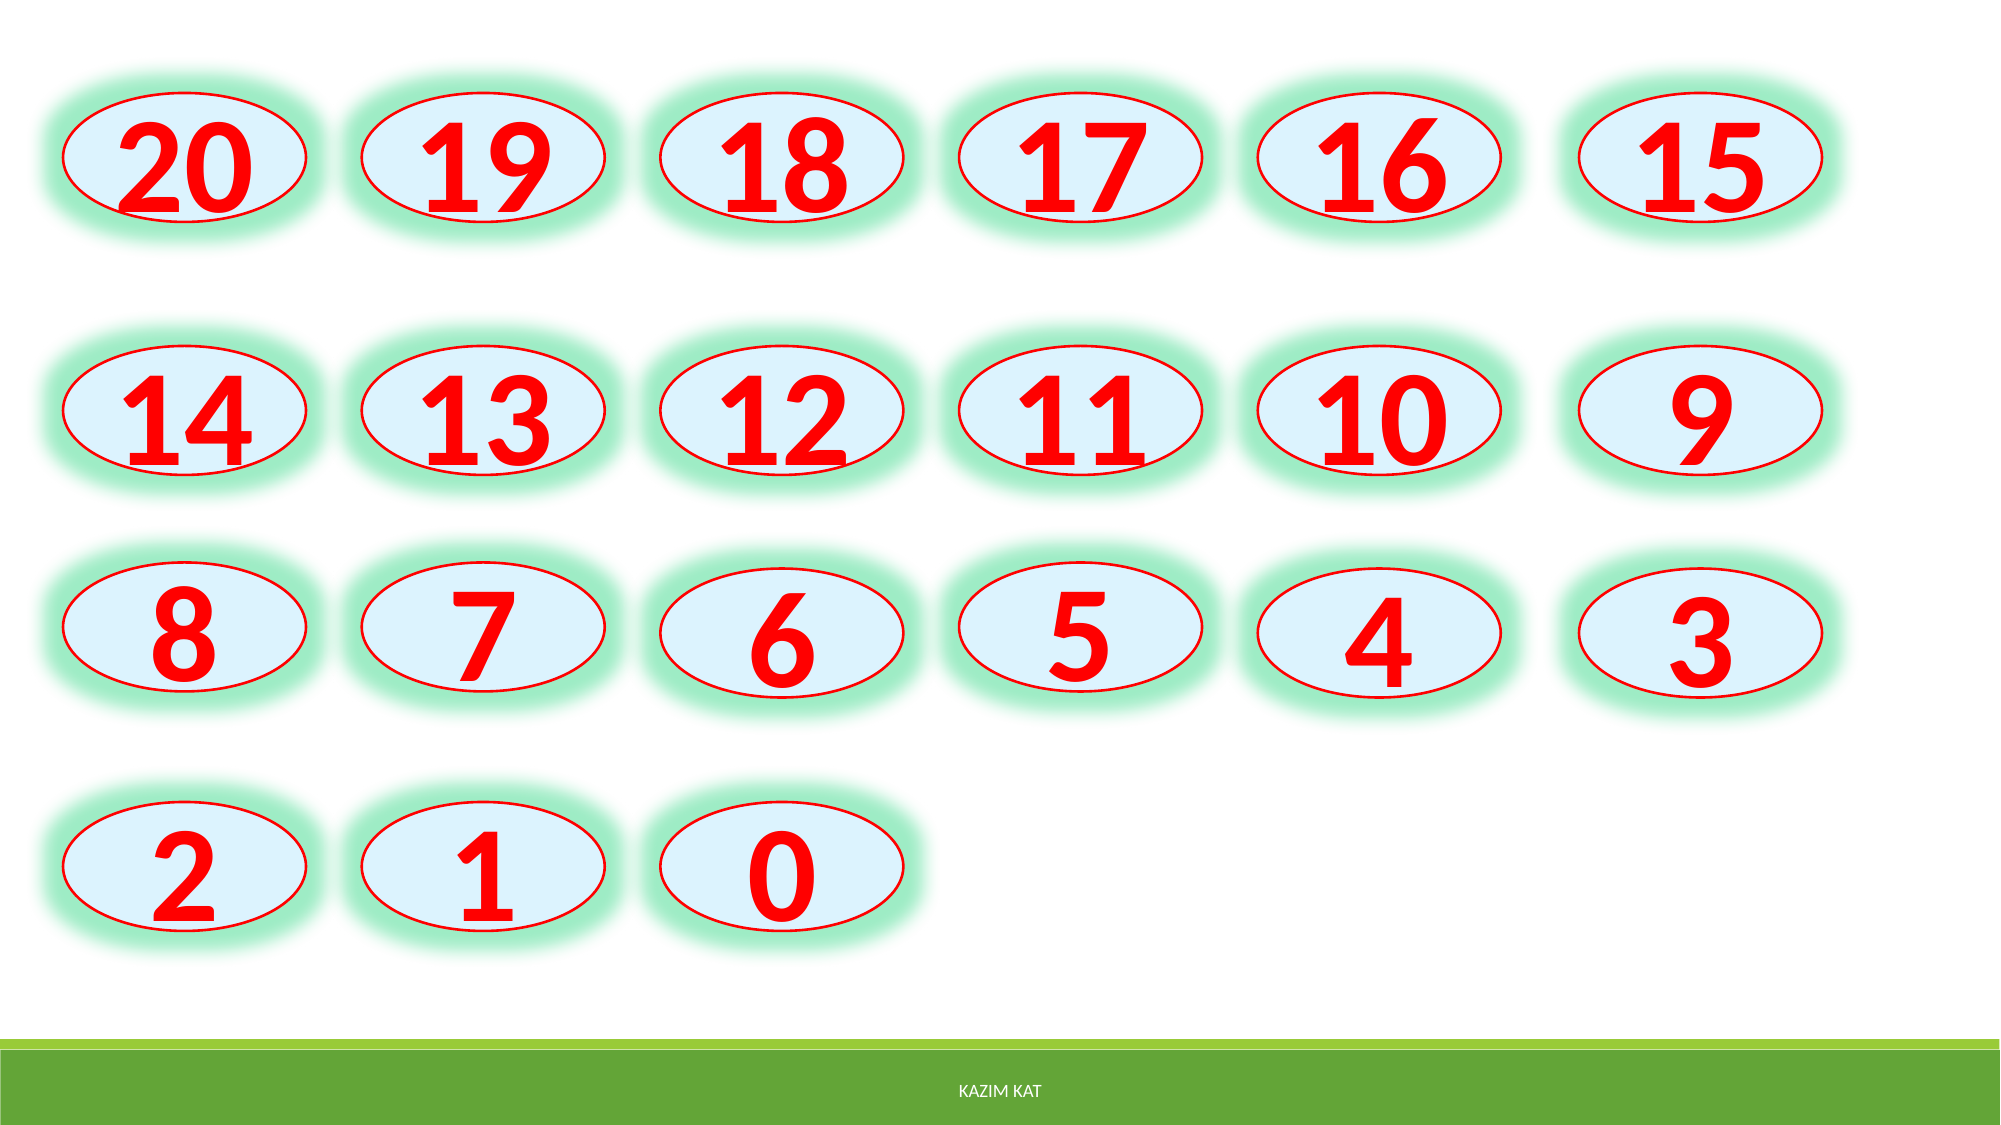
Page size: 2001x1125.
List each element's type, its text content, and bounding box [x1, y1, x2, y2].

text_box 2 [61, 800, 308, 933]
footer Kazım KAT [604, 1059, 1396, 1120]
text_box 7 [360, 561, 607, 693]
text_box 3 [1577, 567, 1824, 699]
text_box 1 [360, 800, 607, 933]
text_box 20 [61, 91, 308, 224]
text_box 15 [1577, 91, 1824, 224]
text_box 0 [659, 800, 905, 933]
text_box 14 [61, 344, 308, 477]
text_box 10 [1256, 344, 1503, 477]
text_box 12 [659, 344, 905, 477]
text_box 19 [360, 91, 607, 224]
text_box 18 [659, 91, 905, 224]
text_box 11 [957, 344, 1204, 477]
text_box 9 [1577, 344, 1824, 477]
text_box 6 [659, 567, 905, 699]
text_box 4 [1256, 567, 1503, 699]
text_box 16 [1256, 91, 1503, 224]
text_box 13 [360, 344, 607, 477]
text_box 5 [957, 561, 1204, 693]
text_box 17 [957, 91, 1204, 224]
text_box 8 [61, 561, 308, 693]
